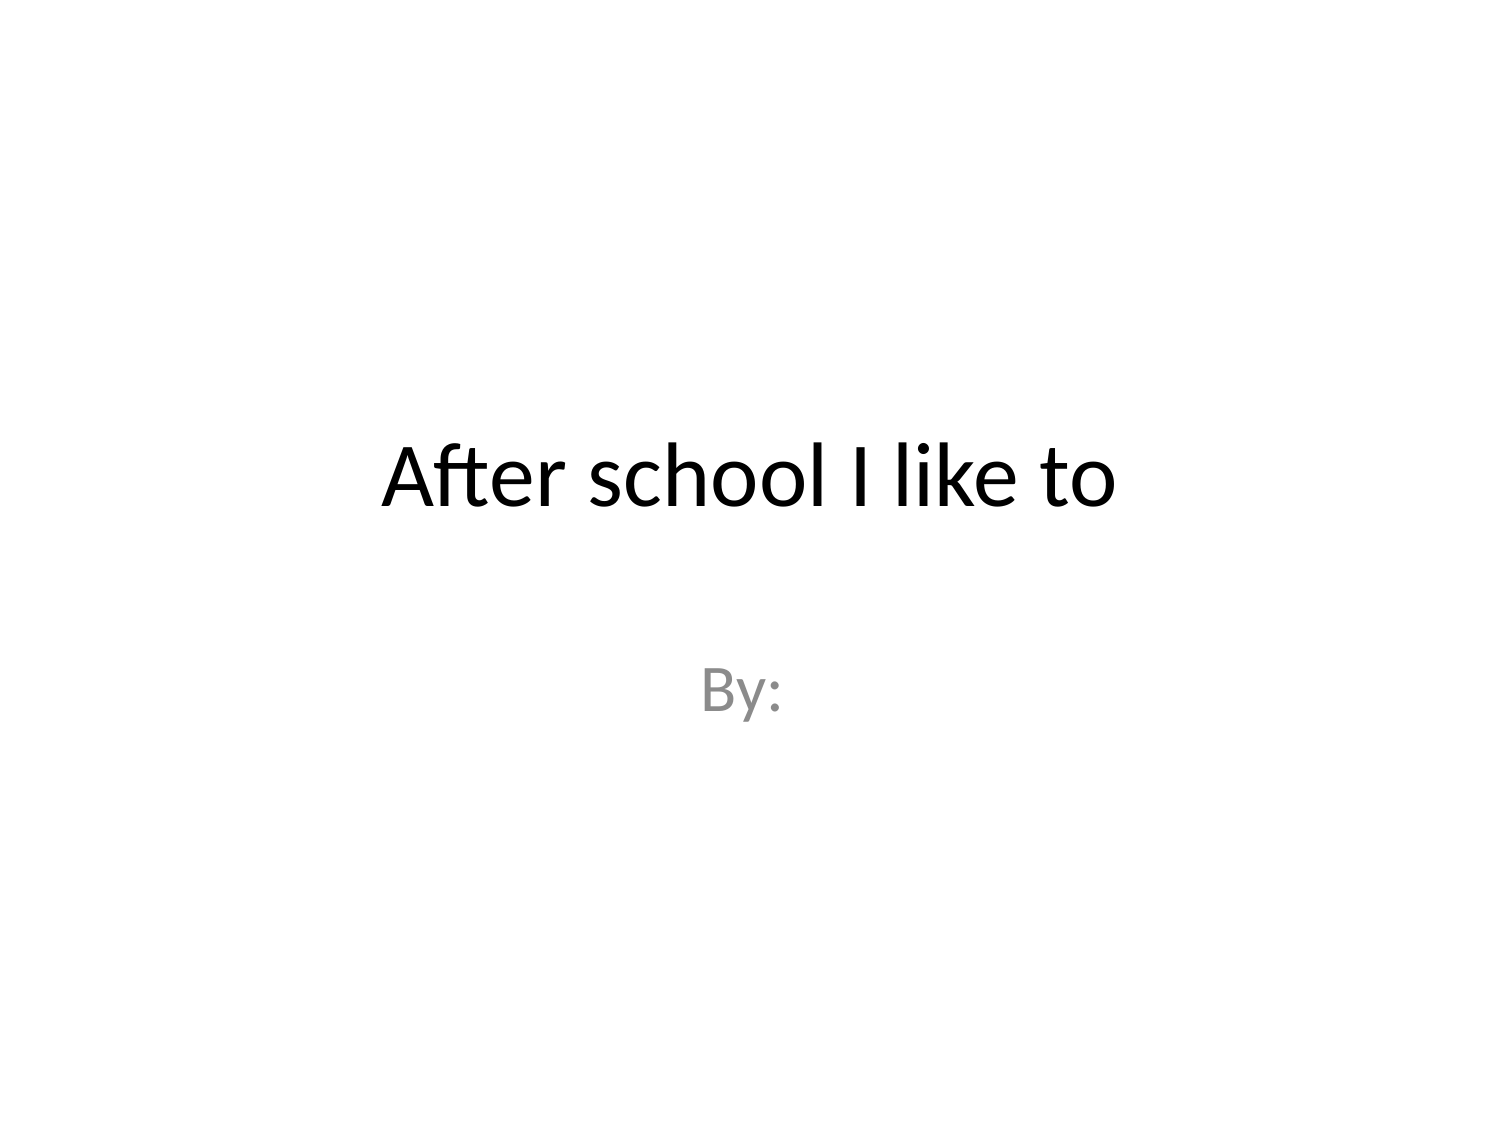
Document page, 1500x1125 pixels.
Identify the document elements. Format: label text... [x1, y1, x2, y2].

subtitle By: [225, 637, 1275, 925]
title After school I like to [112, 349, 1388, 591]
